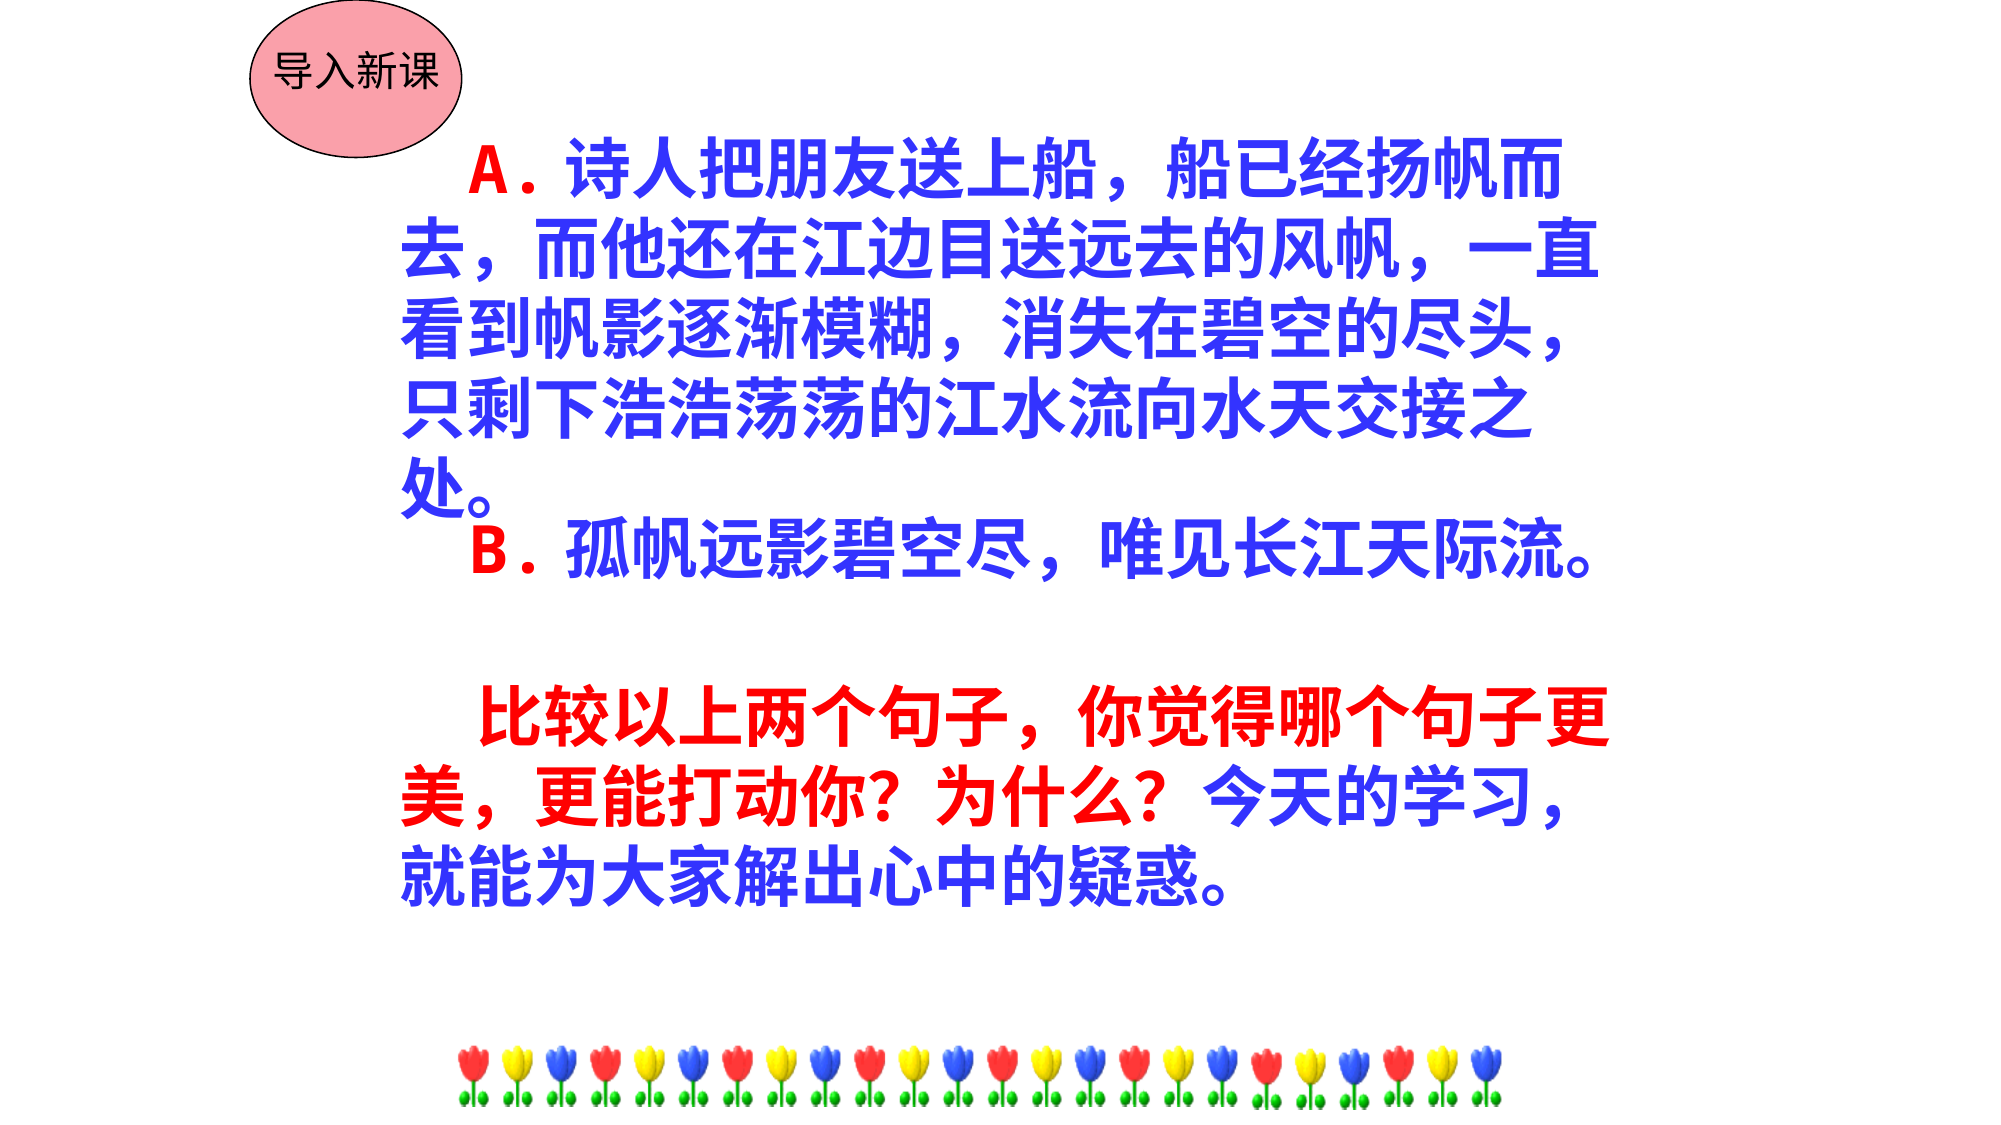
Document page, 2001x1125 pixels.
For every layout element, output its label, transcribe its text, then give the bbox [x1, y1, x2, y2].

text_box 比较以上两个句子，你觉得哪个句子更美，更能打动你？为什么？今天的学习，就能为大家解出心中的疑惑。 [385, 667, 1677, 922]
picture [451, 1042, 1509, 1110]
text_box A.诗人把朋友送上船，船已经扬帆而去，而他还在江边目送远去的风帆，一直看到帆影逐渐模糊，消失在碧空的尽头，只剩下浩浩荡荡的江水流向水天交接之处。 [385, 119, 1677, 534]
text_box B.孤帆远影碧空尽，唯见长江天际流。 [385, 499, 1649, 595]
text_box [249, 0, 462, 158]
